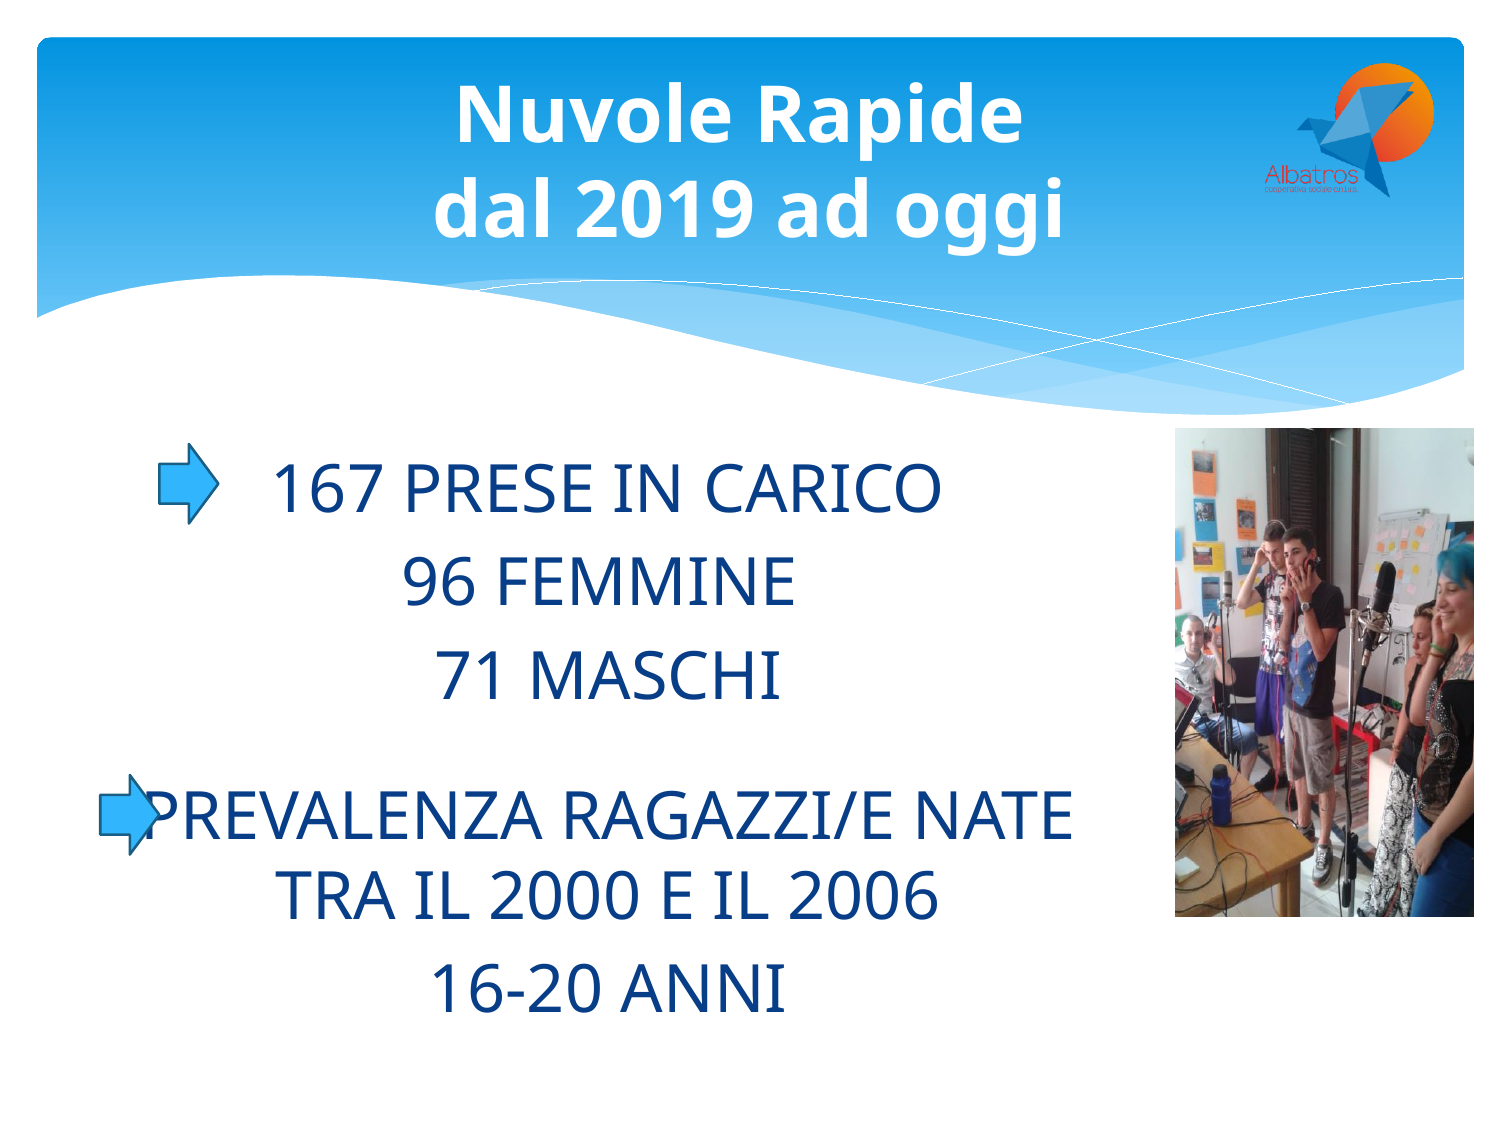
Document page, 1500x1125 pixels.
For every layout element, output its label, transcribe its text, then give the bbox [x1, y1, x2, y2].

text_box 167 PRESE IN CARICO 96 FEMMINE 71 MASCHI PREVALENZA RAGAZZI/E NATE TRA IL 2000 E IL 2006 16-20 ANNI [100, 438, 1117, 1070]
title Nuvole Rapide dal 2019 ad oggi [75, 55, 1425, 261]
text_box [98, 773, 161, 856]
text_box [158, 442, 220, 525]
picture [1257, 64, 1440, 203]
picture [1174, 428, 1474, 918]
